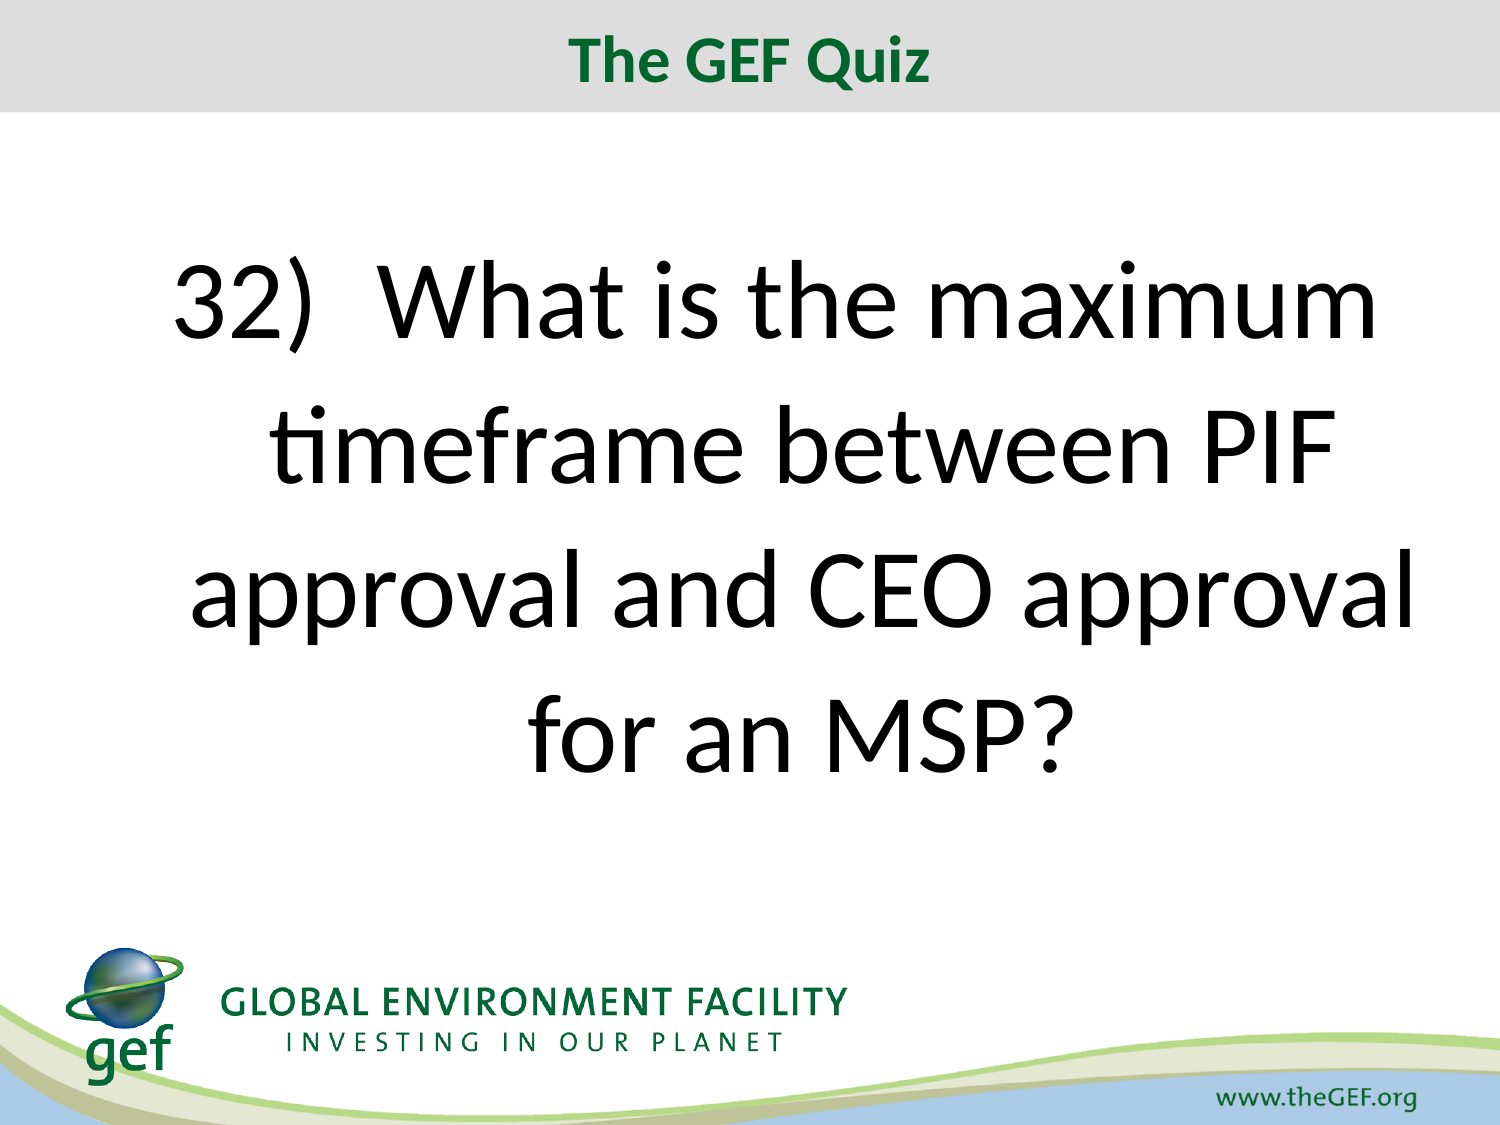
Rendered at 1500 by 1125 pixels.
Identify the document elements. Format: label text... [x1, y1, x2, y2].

text_box The GEF Quiz [0, 0, 1500, 113]
picture [0, 920, 1500, 1125]
title 32) What is the maximum timeframe between PIF approval and CEO approval for an MSP? [100, 148, 1451, 953]
